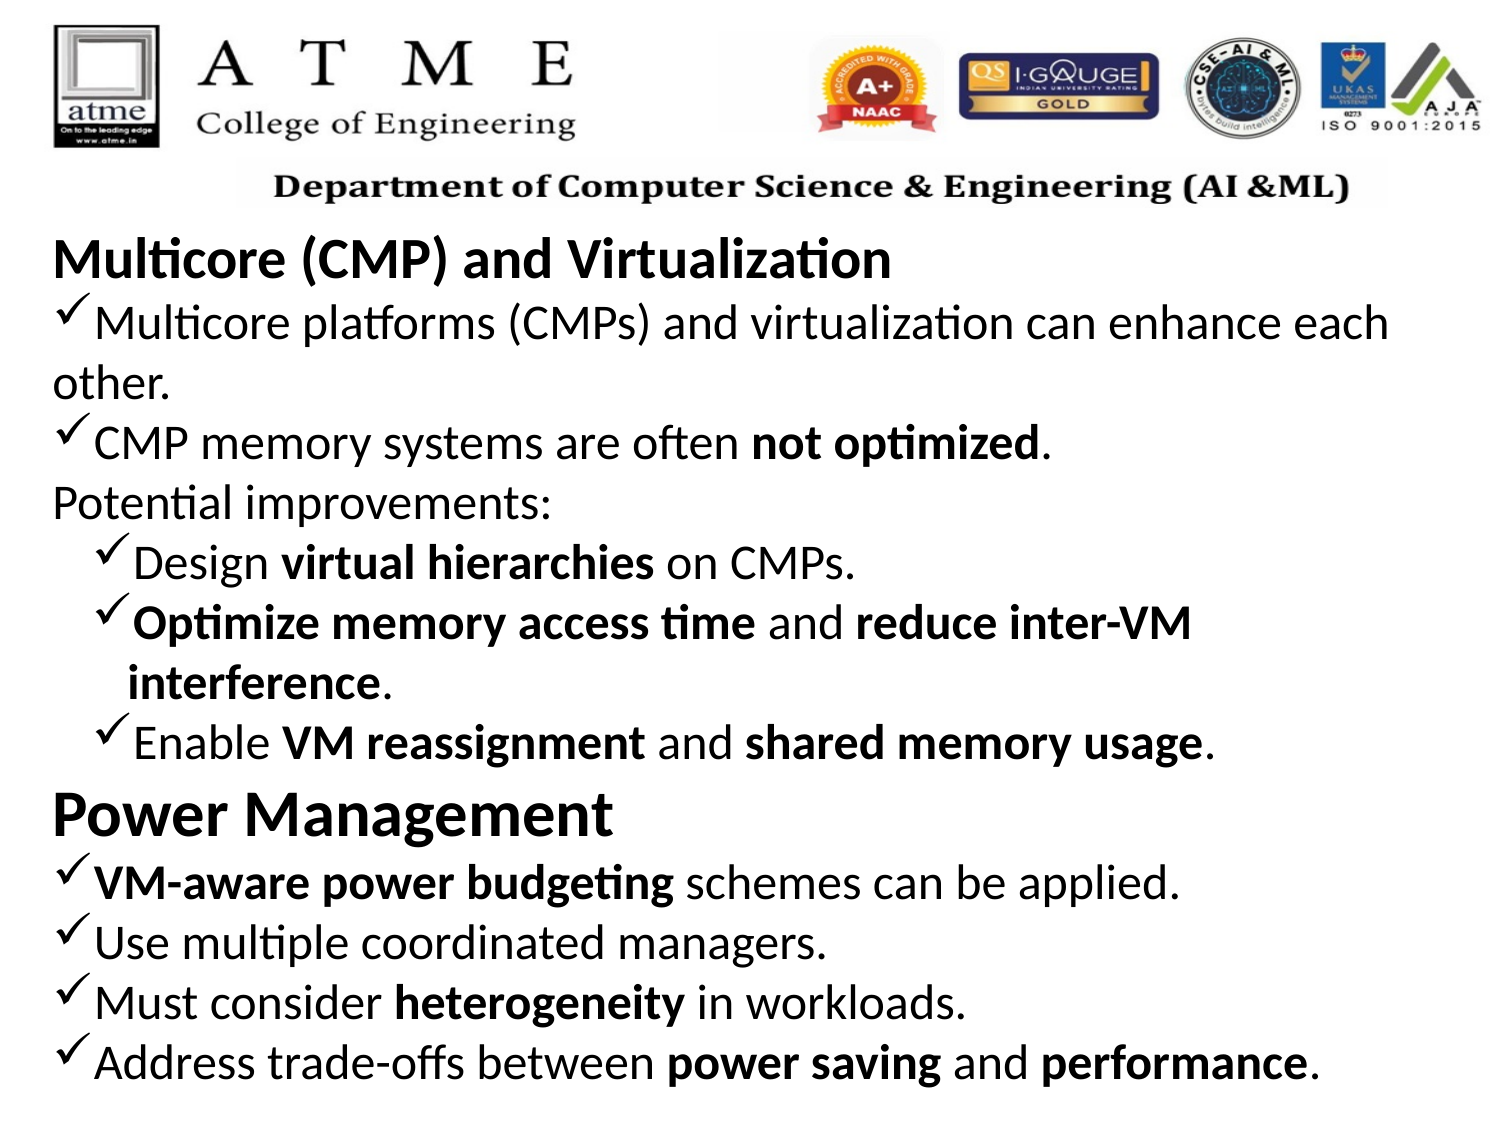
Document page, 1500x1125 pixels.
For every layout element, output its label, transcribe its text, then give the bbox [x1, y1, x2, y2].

picture [24, 0, 1500, 226]
text_box Multicore (CMP) and Virtualization Multicore platforms (CMPs) and virtualization can enhance each other. CMP memory systems are often not optimized. Potential improvements: Design virtual hierarchies on CMPs. Optimize memory access time and reduce inter-VM interference. Enable VM reassignment and shared memory usage. Power Management VM-aware power budgeting schemes can be applied. Use multiple coordinated managers. Must consider heterogeneity in workloads. Address trade-offs between power saving and performance. [37, 234, 1463, 1125]
